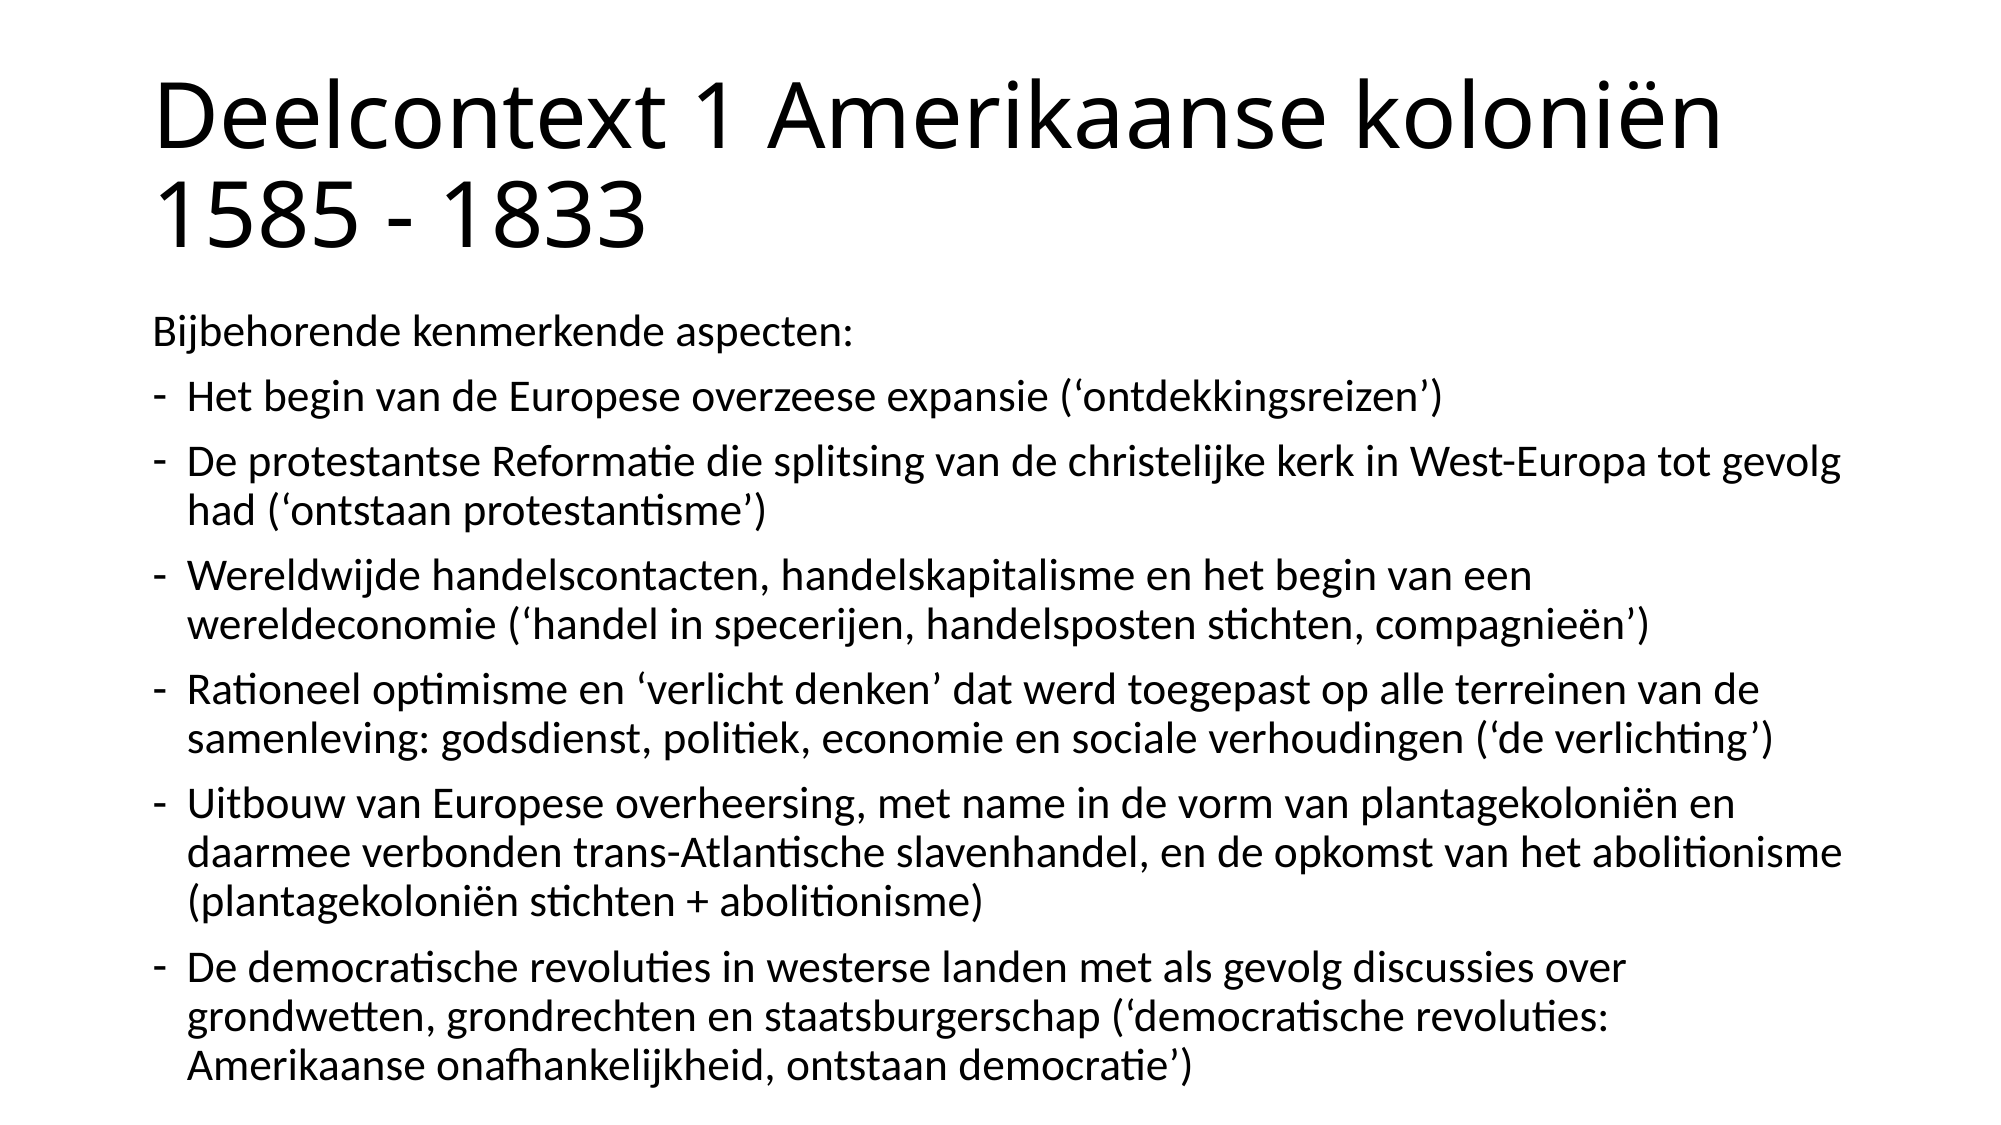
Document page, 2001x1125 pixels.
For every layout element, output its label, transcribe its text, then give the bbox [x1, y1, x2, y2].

title Deelcontext 1 Amerikaanse koloniën 1585 - 1833 [137, 59, 1863, 278]
list Bijbehorende kenmerkende aspecten: Het begin van de Europese overzeese expansie (‘ontdekkingsreizen’) De protestantse Reformatie die splitsing van de christelijke kerk in West-Europa tot gevolg had (‘ontstaan protestantisme’) Wereldwijde handelscontacten, handelskapitalisme en het begin van een wereldeconomie (‘handel in specerijen, handelsposten stichten, compagnieën’) Rationeel optimisme en ‘verlicht denken’ dat werd toegepast op alle terreinen van de samenleving: godsdienst, politiek, economie en sociale verhoudingen (‘de verlichting’) Uitbouw van Europese overheersing, met name in de vorm van plantagekoloniën en daarmee verbonden trans-Atlantische slavenhandel, en de opkomst van het abolitionisme (plantagekoloniën stichten + abolitionisme) De democratische revoluties in westerse landen met als gevolg discussies over grondwetten, grondrechten en staatsburgerschap (‘democratische revoluties: Amerikaanse onafhankelijkheid, ontstaan democratie’) [137, 299, 1863, 1100]
